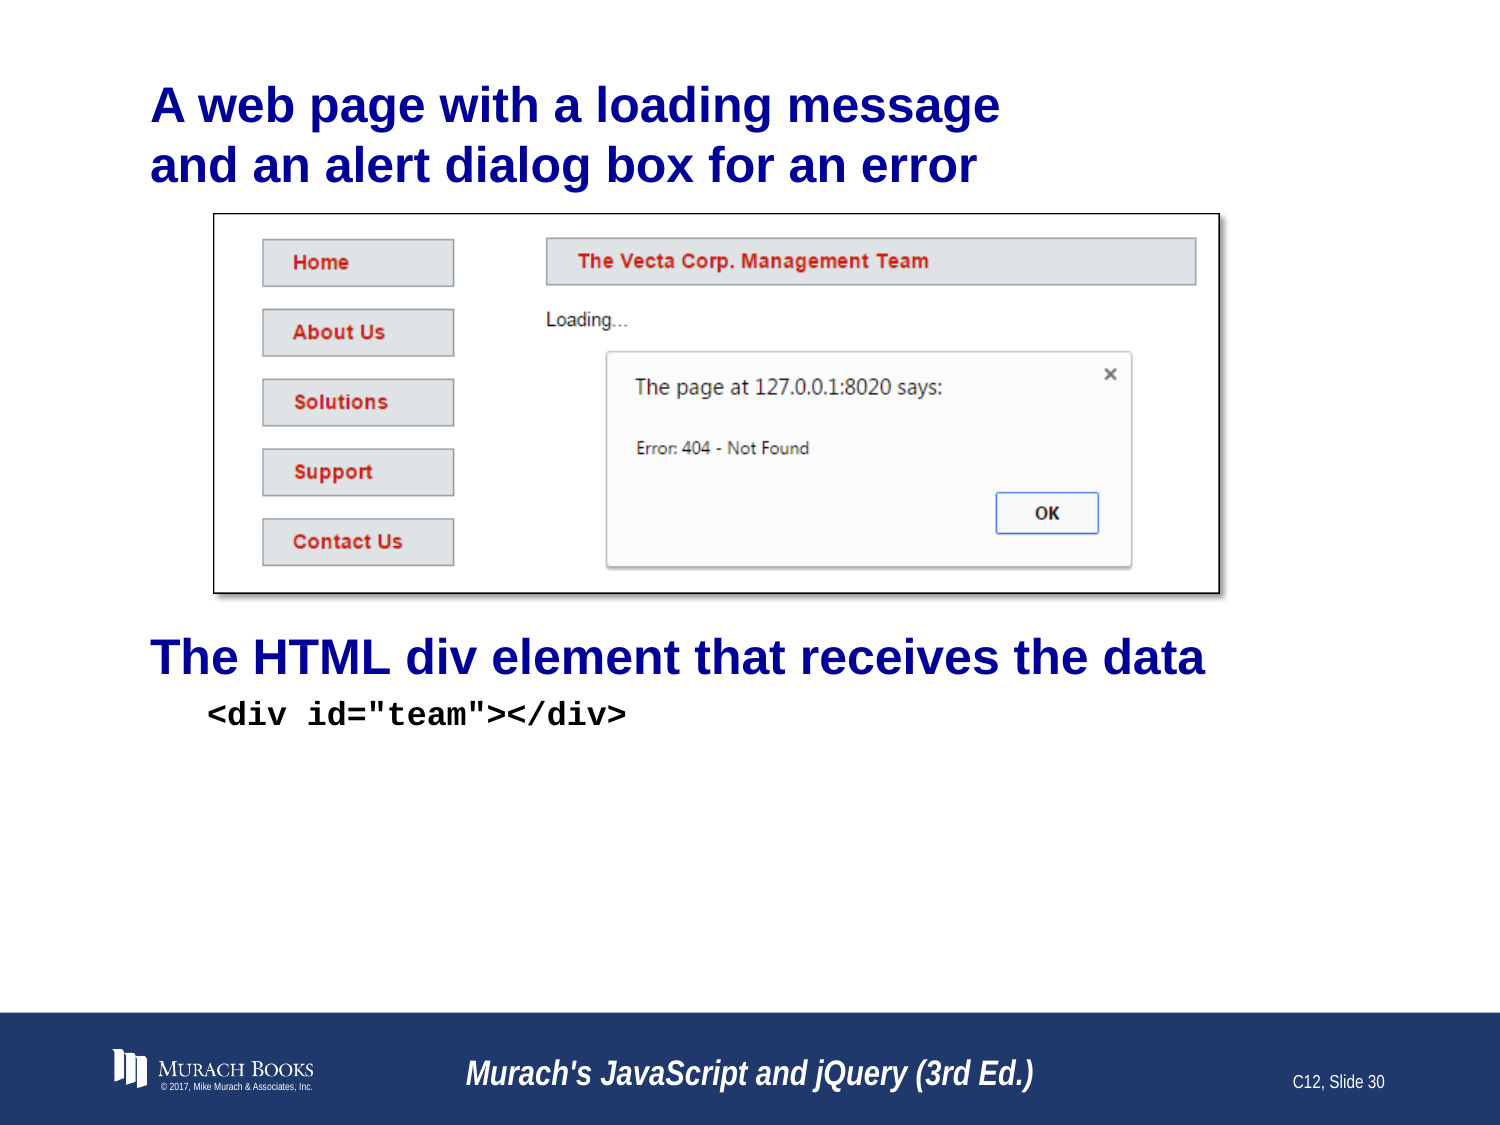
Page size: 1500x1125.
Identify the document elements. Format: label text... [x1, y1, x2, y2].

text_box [149, 199, 1350, 736]
slide_number C12, Slide 30 [1087, 1025, 1400, 1100]
slide_number Murach's JavaScript and jQuery (3rd Ed.) [463, 1025, 1050, 1100]
footer © 2017, Mike Murach & Associates, Inc. [12, 1025, 463, 1100]
title A web page with a loading message and an alert dialog box for an error [150, 72, 1350, 194]
